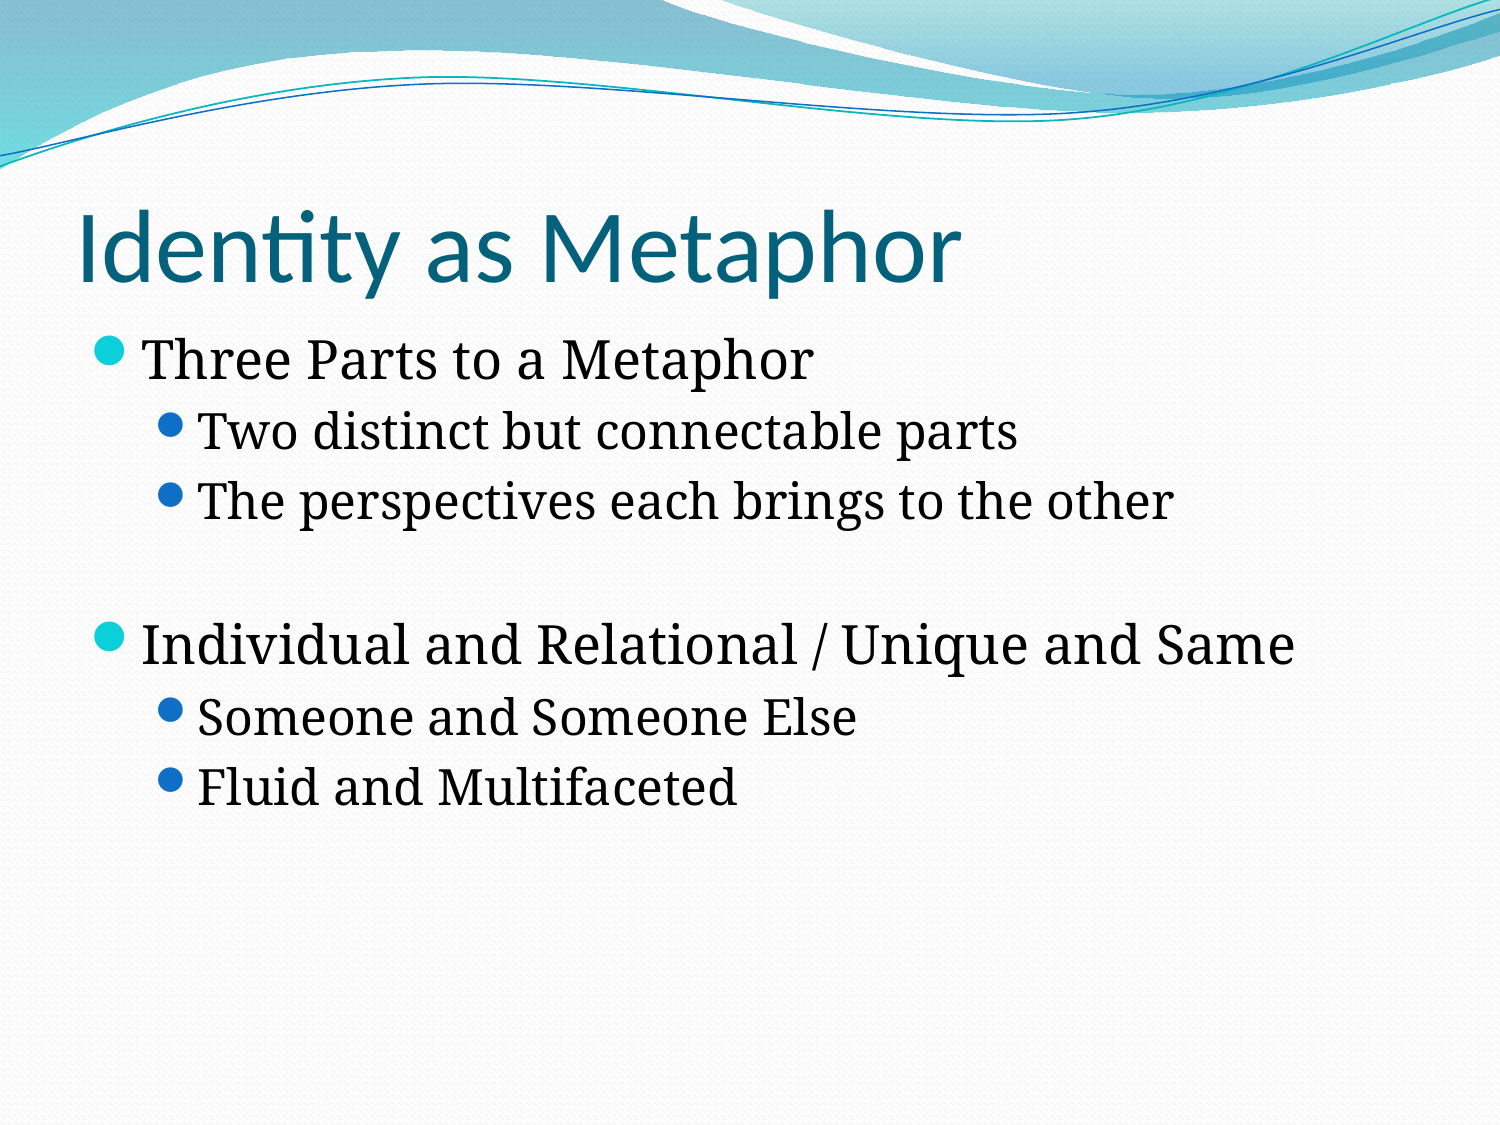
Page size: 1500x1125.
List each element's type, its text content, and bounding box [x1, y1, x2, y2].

title Identity as Metaphor [74, 115, 1426, 304]
list Three Parts to a Metaphor Two distinct but connectable parts The perspectives each brings to the other Individual and Relational / Unique and Same Someone and Someone Else Fluid and Multifaceted [74, 317, 1426, 1038]
